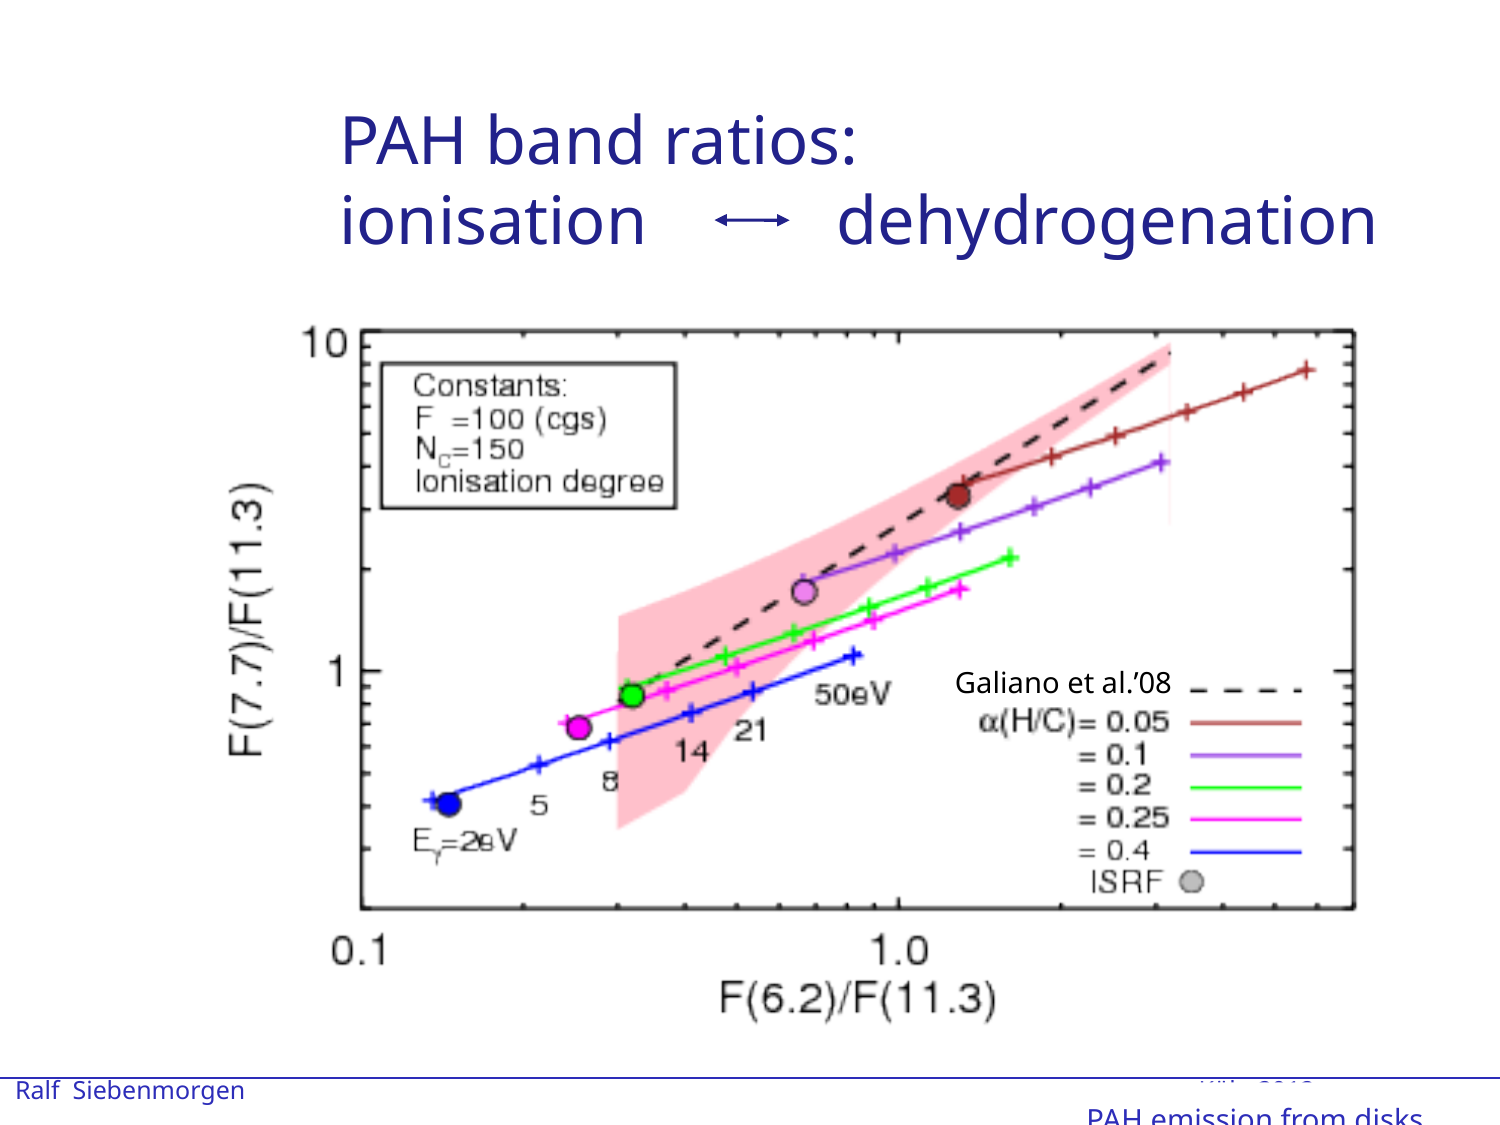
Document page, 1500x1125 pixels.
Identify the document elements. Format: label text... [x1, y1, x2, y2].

text_box PAH emission from disks [1004, 1082, 1500, 1125]
picture [123, 259, 1426, 1059]
text_box PAH band ratios: ionisation dehydrogenation [324, 90, 1436, 266]
